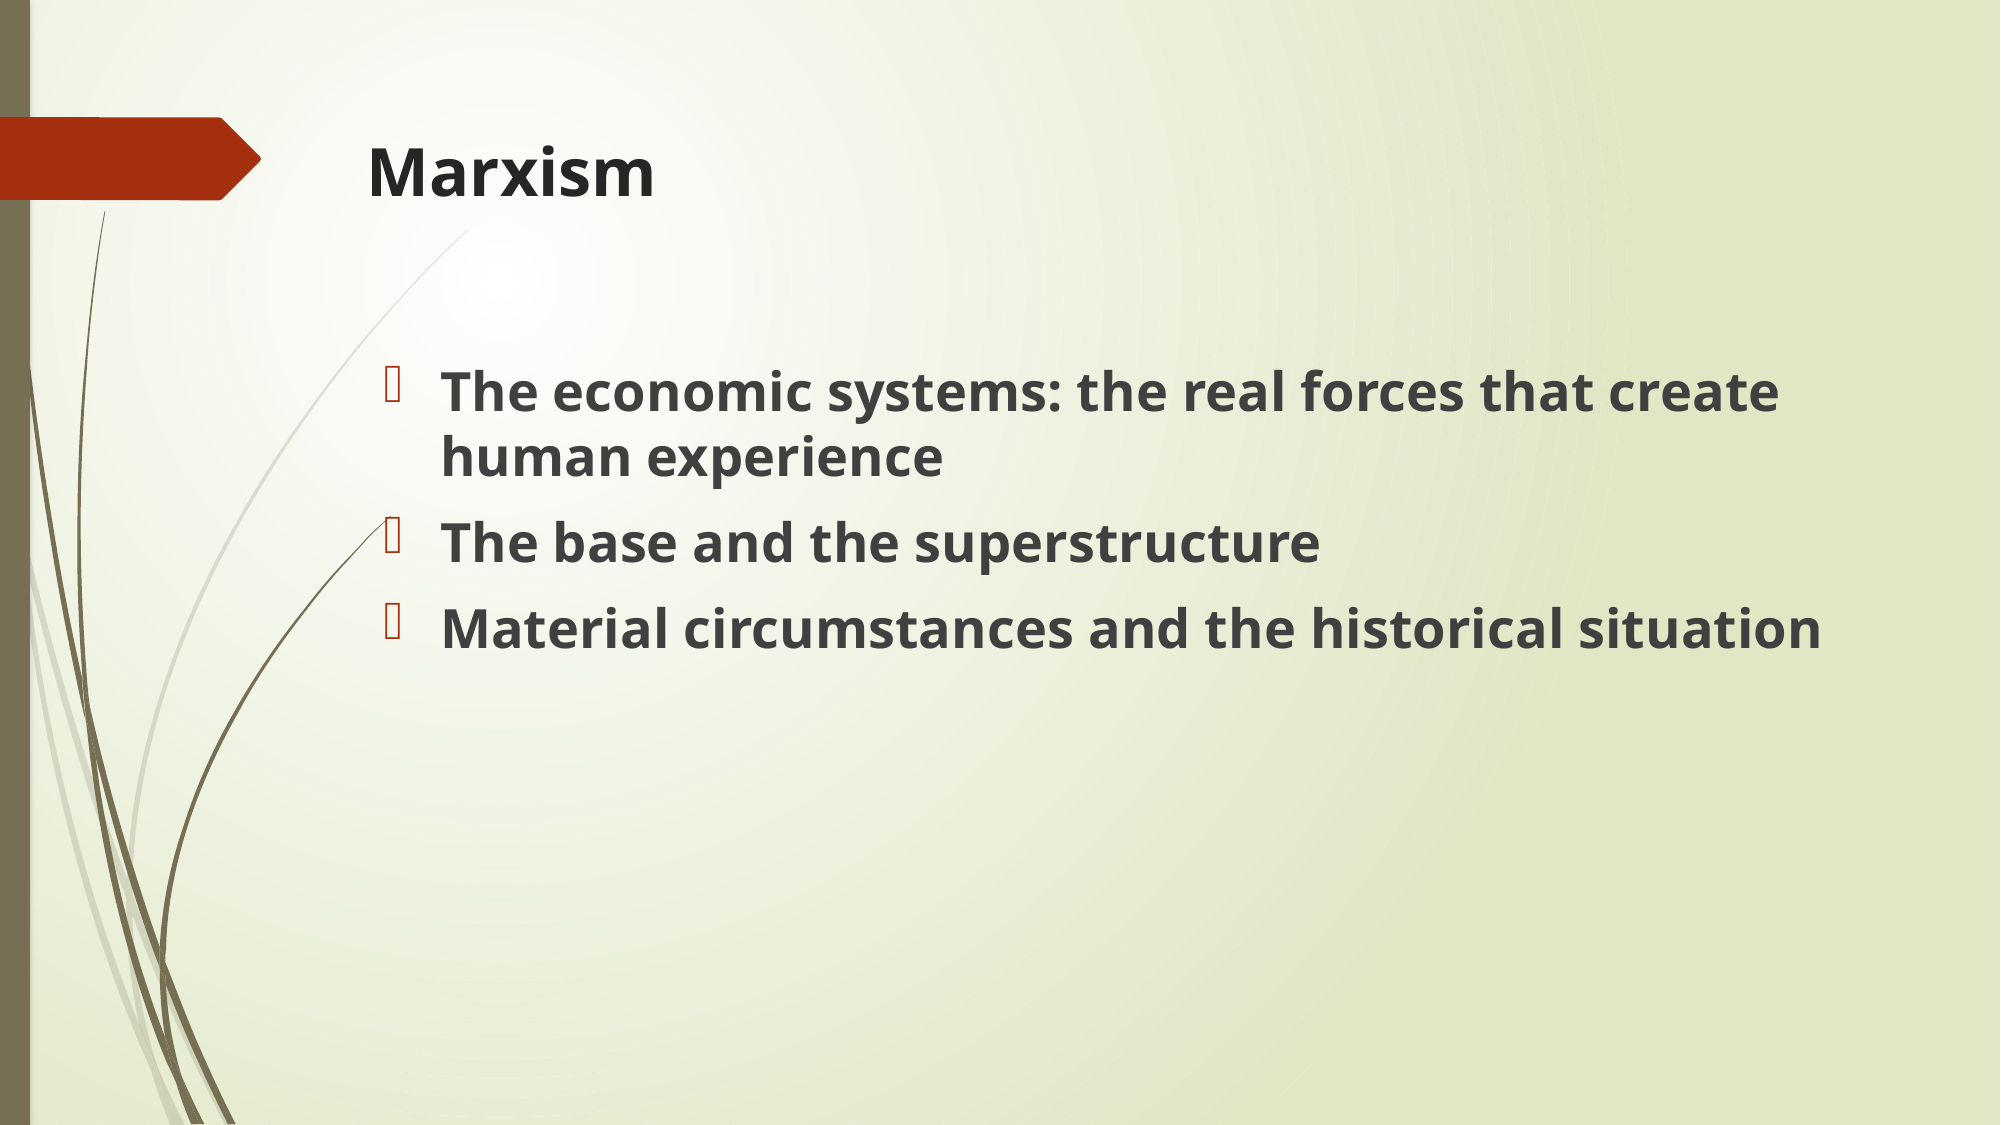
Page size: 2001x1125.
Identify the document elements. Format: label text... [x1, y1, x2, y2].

list The economic systems: the real forces that create human experience The base and the superstructure Material circumstances and the historical situation [368, 350, 1892, 970]
title Marxism [351, 122, 1814, 333]
